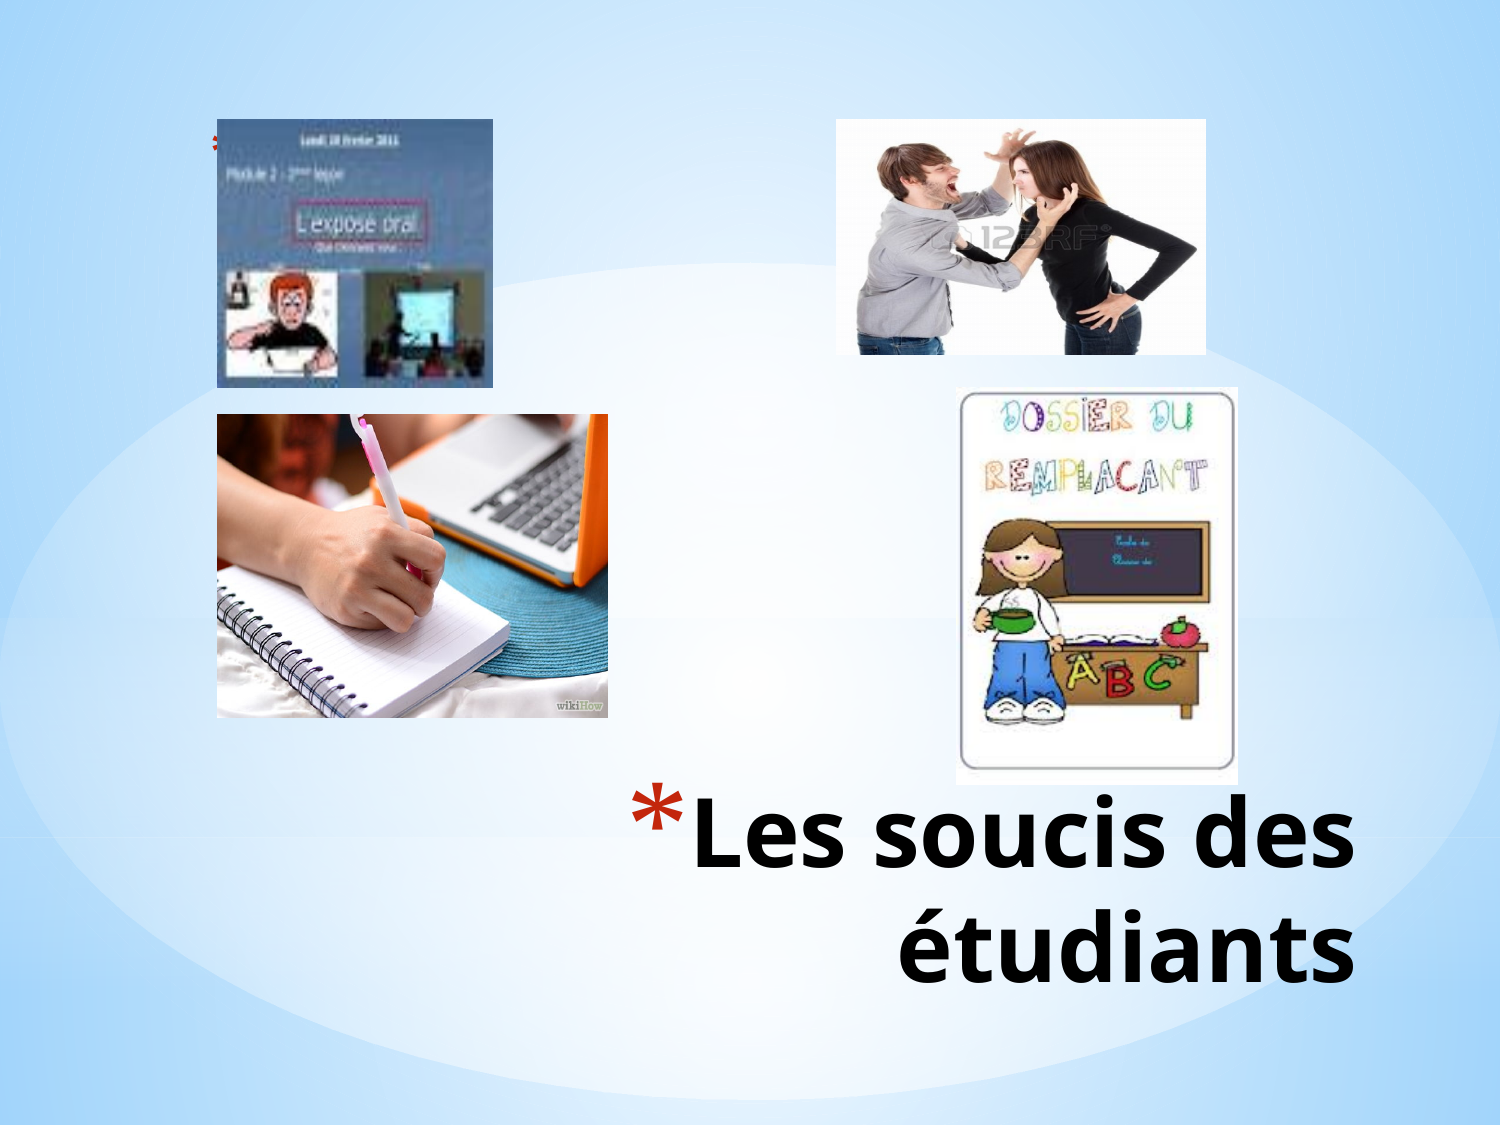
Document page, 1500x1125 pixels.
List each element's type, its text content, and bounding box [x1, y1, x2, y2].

list Français 3 – [187, 120, 1238, 690]
title Les soucis des étudiants [168, 763, 1373, 931]
picture [217, 414, 608, 718]
picture [217, 119, 494, 388]
picture [956, 387, 1238, 785]
picture [835, 119, 1206, 356]
